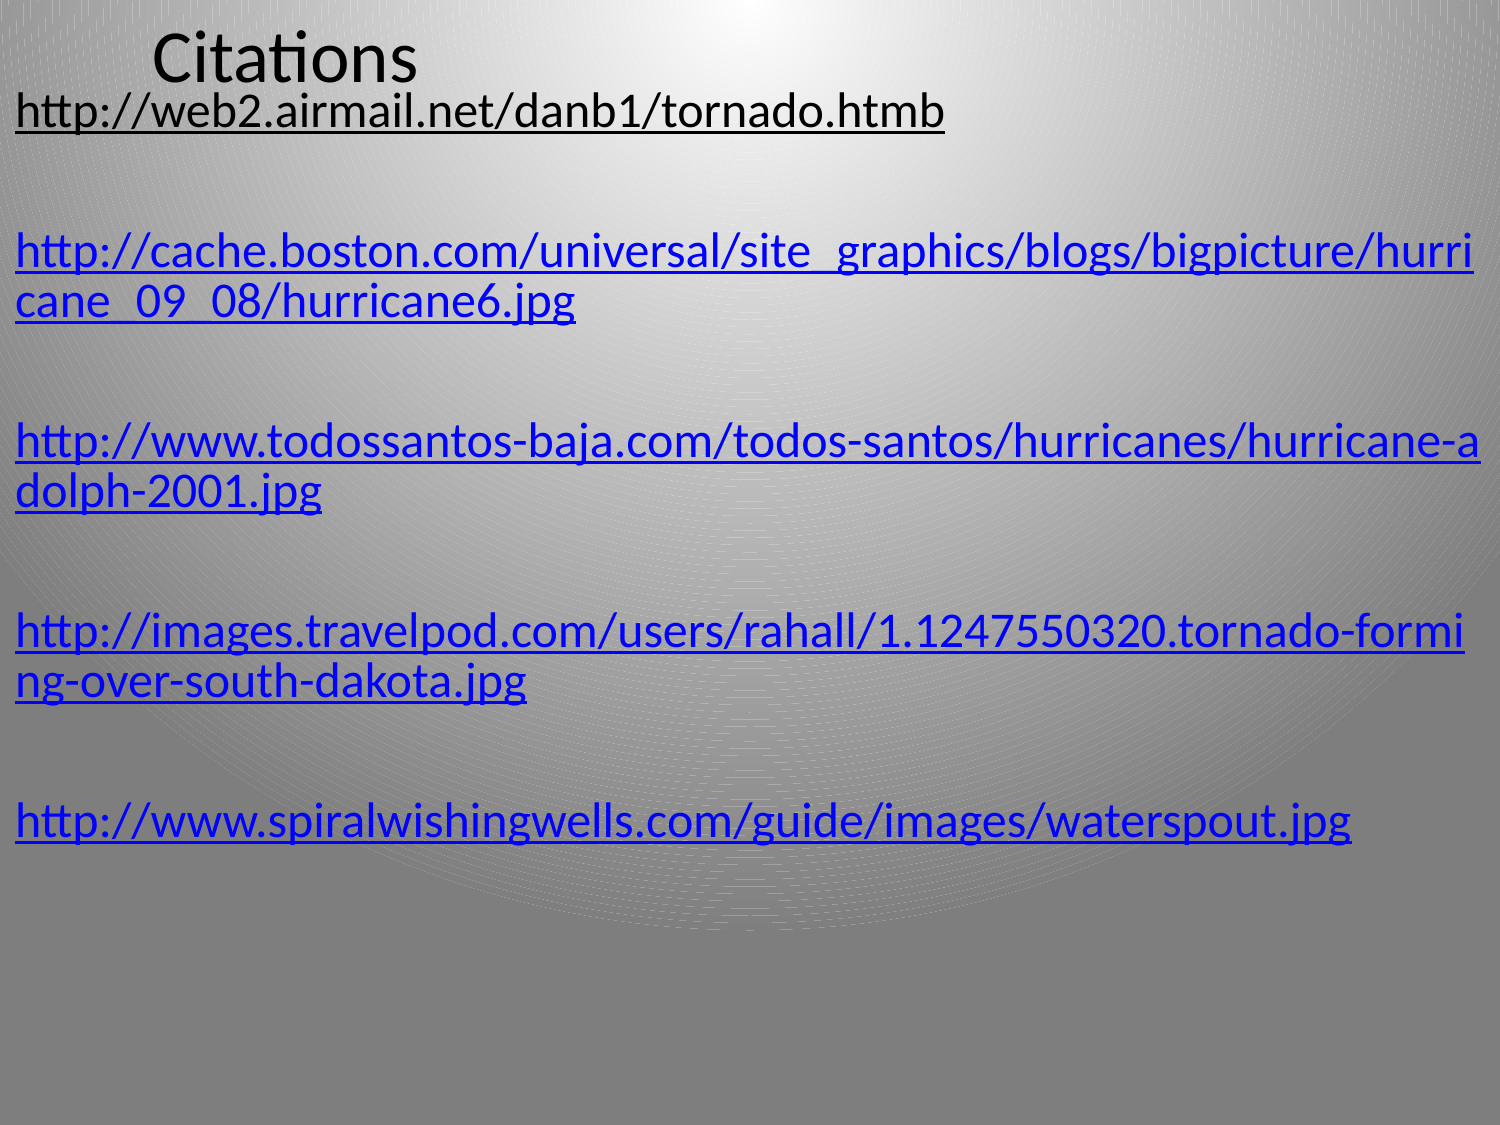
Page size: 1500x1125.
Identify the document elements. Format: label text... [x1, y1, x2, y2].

text_box Citations [137, 0, 663, 105]
list http://web2.airmail.net/danb1/tornado.htmb http://cache.boston.com/universal/site_graphics/blogs/bigpicture/hurricane_09_08/hurricane6.jpg http://www.todossantos-baja.com/todos-santos/hurricanes/hurricane-adolph-2001.jpg http://images.travelpod.com/users/rahall/1.1247550320.tornado-forming-over-south-dakota.jpg http://www.spiralwishingwells.com/guide/images/waterspout.jpg [0, 0, 1500, 1125]
